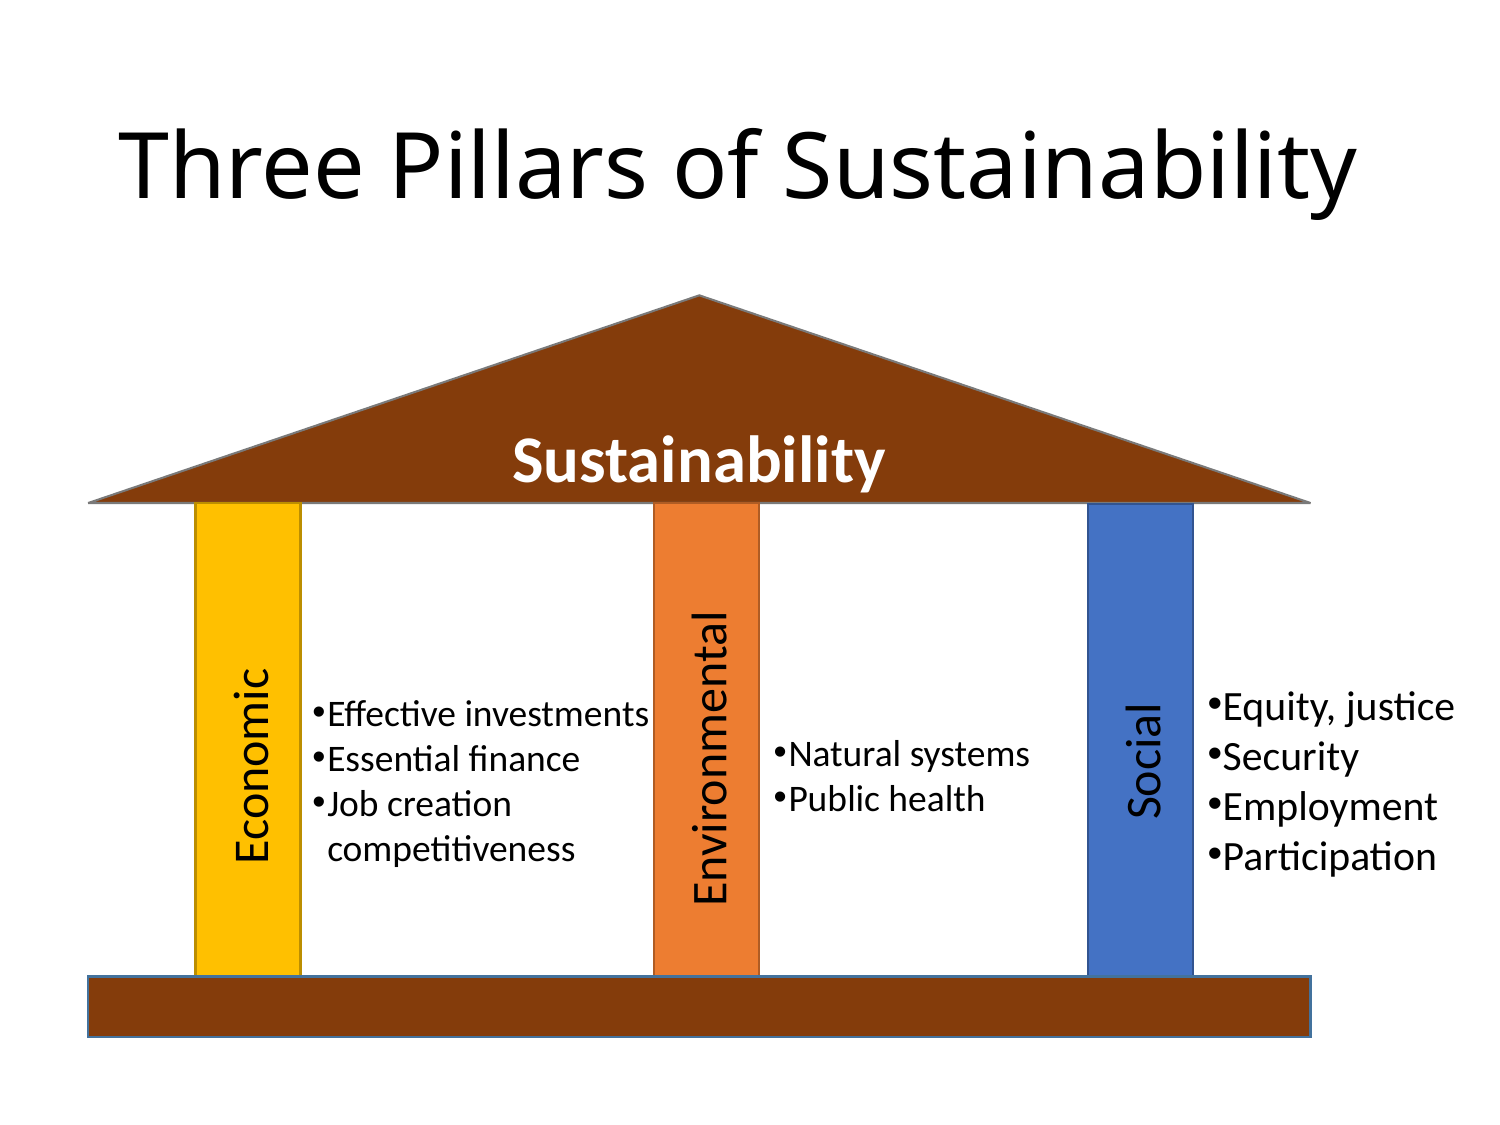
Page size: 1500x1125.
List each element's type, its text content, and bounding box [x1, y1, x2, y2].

text_box Environmental [653, 502, 760, 975]
text_box Social [1087, 503, 1194, 975]
text_box Sustainability [87, 294, 1311, 505]
text_box Economic [194, 502, 302, 975]
text_box Natural systems Public health [758, 721, 1157, 827]
title Three Pillars of Sustainability [103, 59, 1397, 278]
text_box [87, 975, 1312, 1038]
text_box Equity, justice Security Employment Participation [1192, 671, 1486, 887]
text_box Effective investments Essential finance Job creation competitiveness [297, 681, 696, 877]
